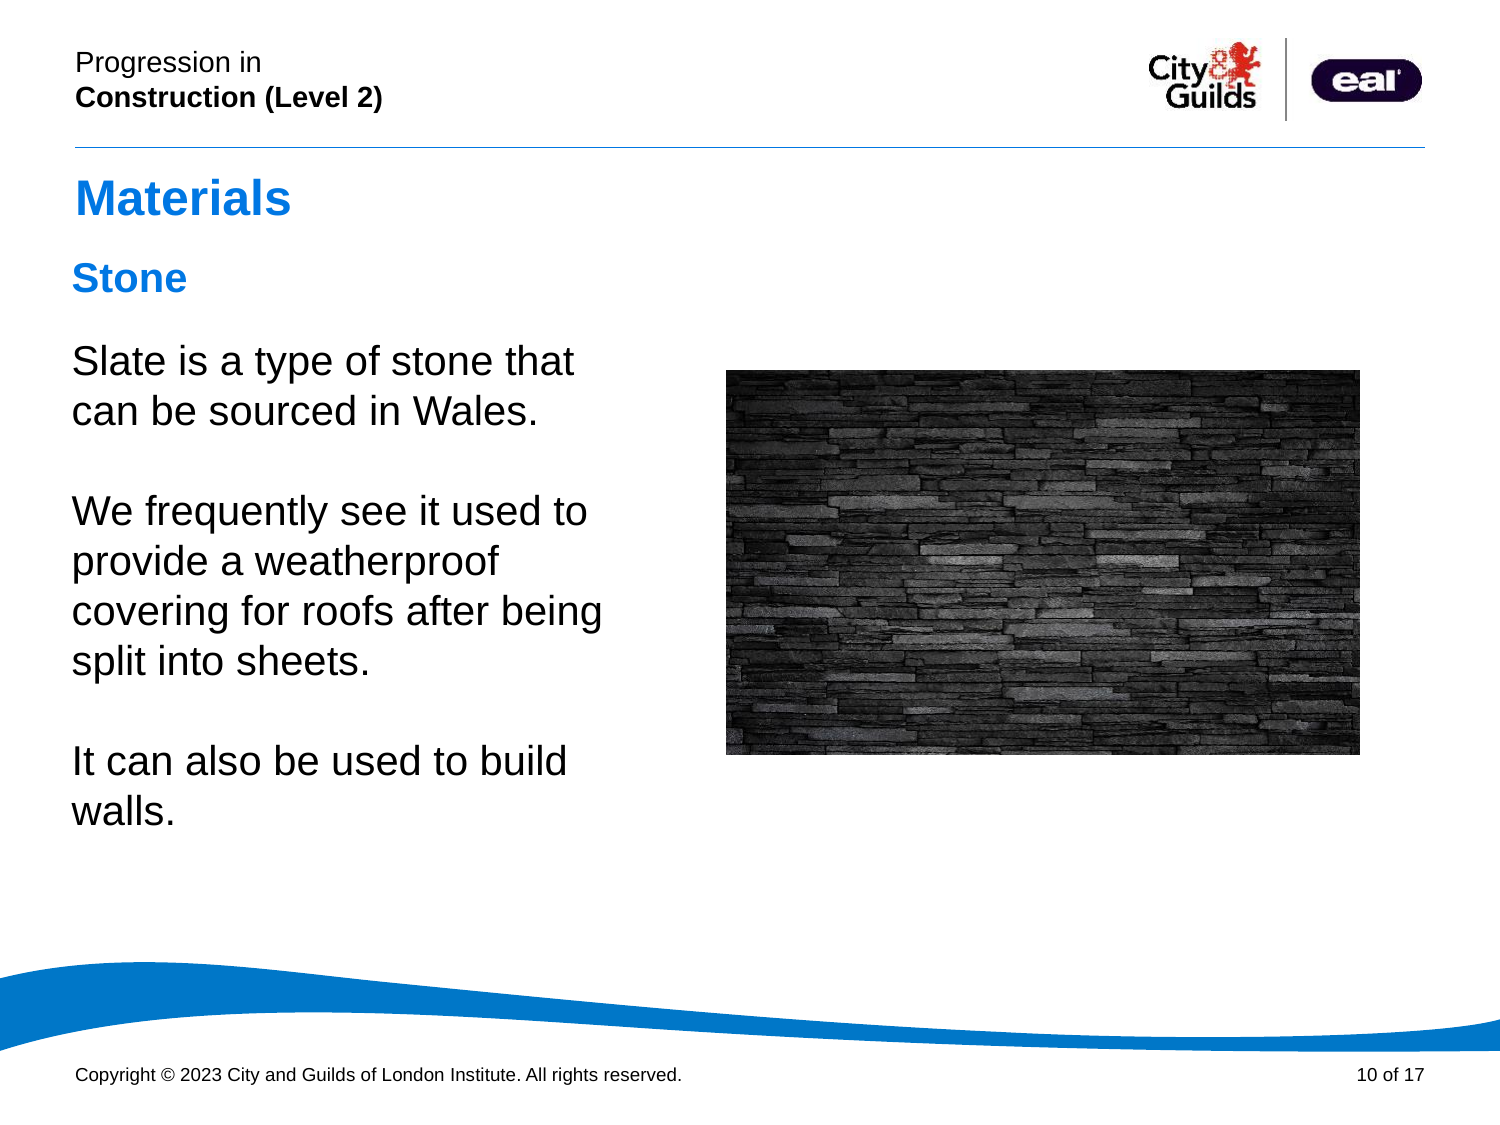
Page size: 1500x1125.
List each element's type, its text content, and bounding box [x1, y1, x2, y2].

text_box Stone [56, 243, 707, 309]
text_box Slate is a type of stone that can be sourced in Wales. We frequently see it used to provide a weatherproof covering for roofs after being split into sheets. It can also be used to build walls. [56, 326, 644, 842]
picture [1149, 38, 1422, 121]
picture [726, 369, 1360, 756]
title Materials [74, 165, 1426, 229]
